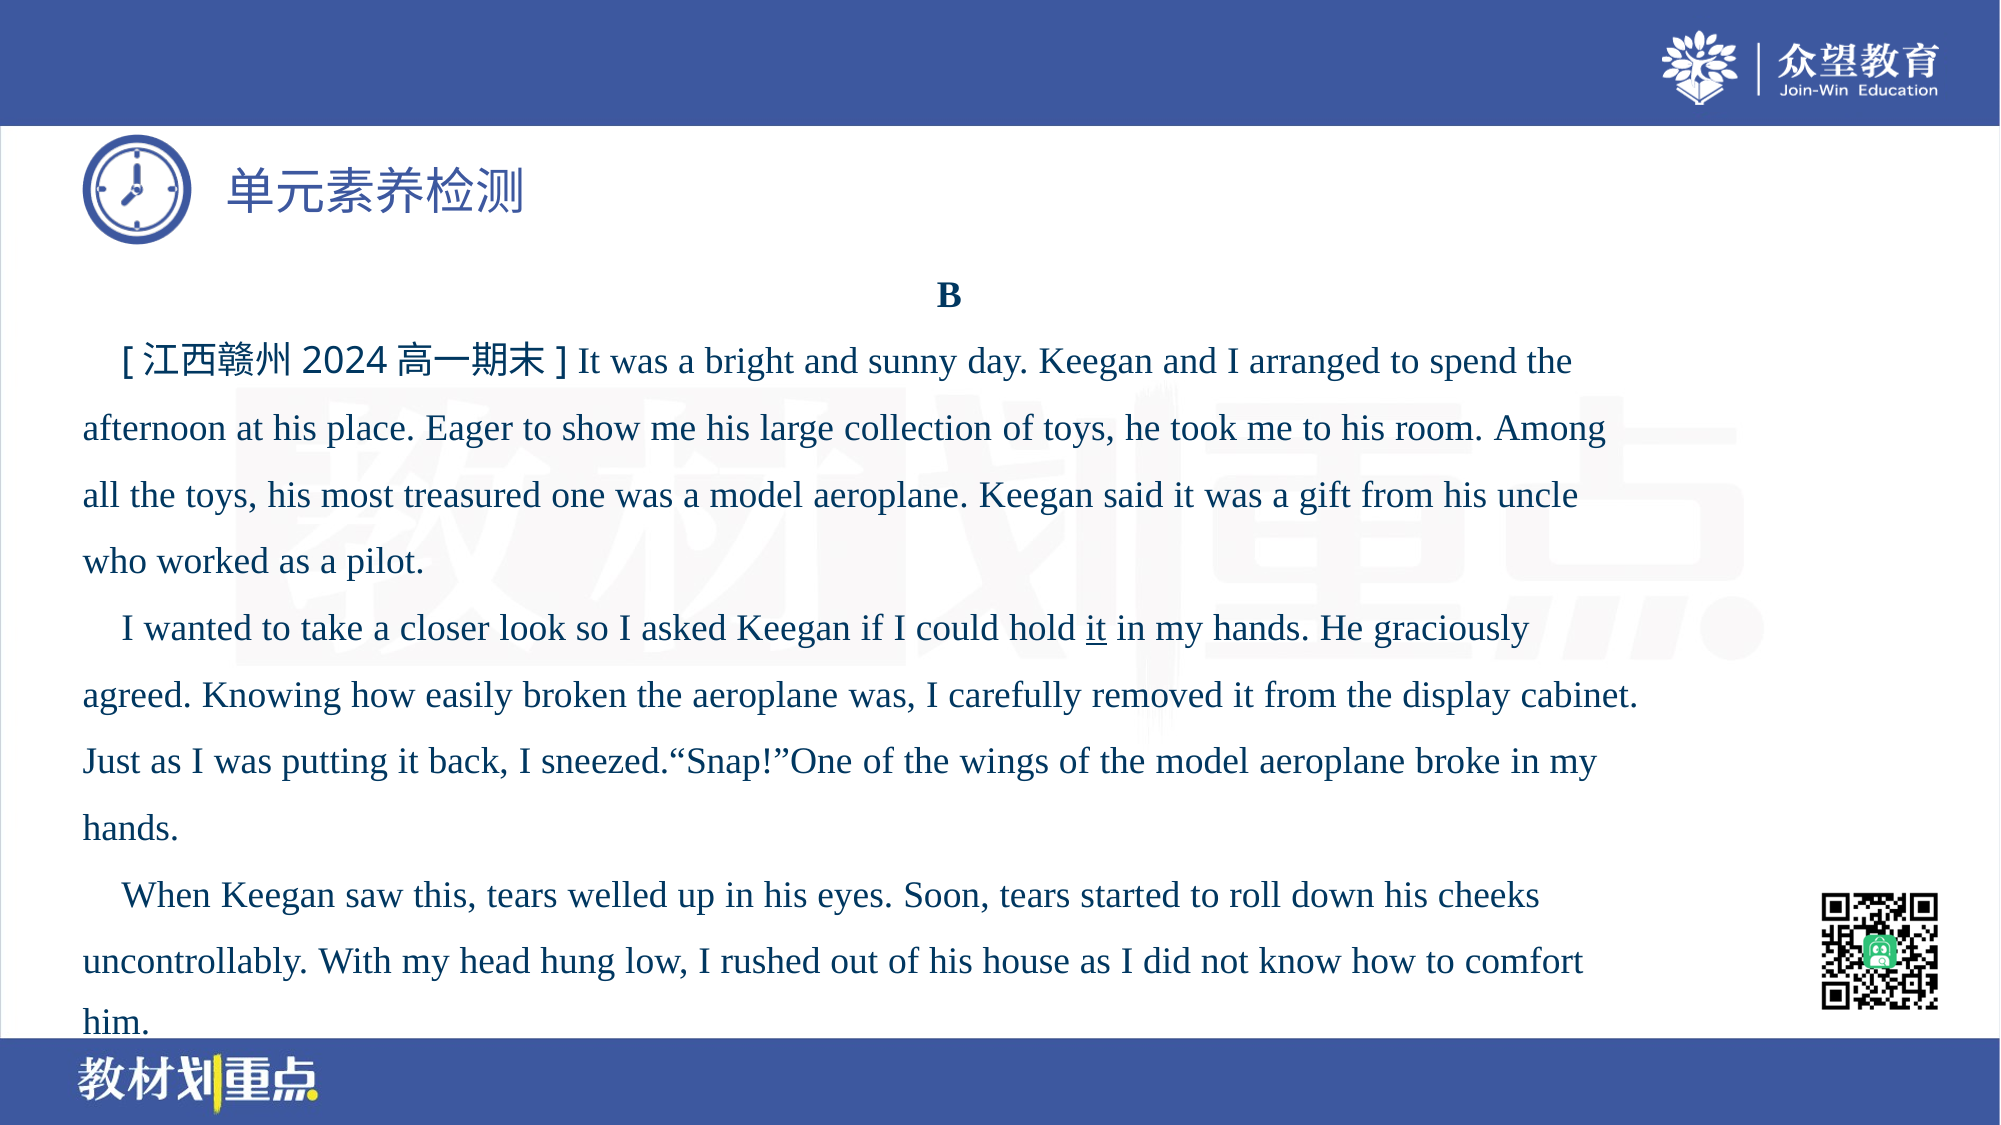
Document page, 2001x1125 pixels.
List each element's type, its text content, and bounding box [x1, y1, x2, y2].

text_box B [江西赣州2024高一期末] It was a bright and sunny day. Keegan and I arranged to spend the afternoon at his place. Eager to show me his large collection of toys, he took me to his room. Among all the toys, his most treasured one was a model aeroplane. Keegan said it was a gift from his uncle who worked as a pilot. I wanted to take a closer look so I asked Keegan if I could hold it in my hands. He graciously agreed. Knowing how easily broken the aeroplane was, I carefully removed it from the display cabinet. Just as I was putting it back, I sneezed.“Snap!”One of the wings of the model aeroplane broke in my hands. When Keegan saw this, tears welled up in his eyes. Soon, tears started to roll down his cheeks uncontrollably. With my head hung low, I rushed out of his house as I did not know how to comfort him. [82, 248, 1817, 1037]
picture [0, 0, 2000, 1125]
